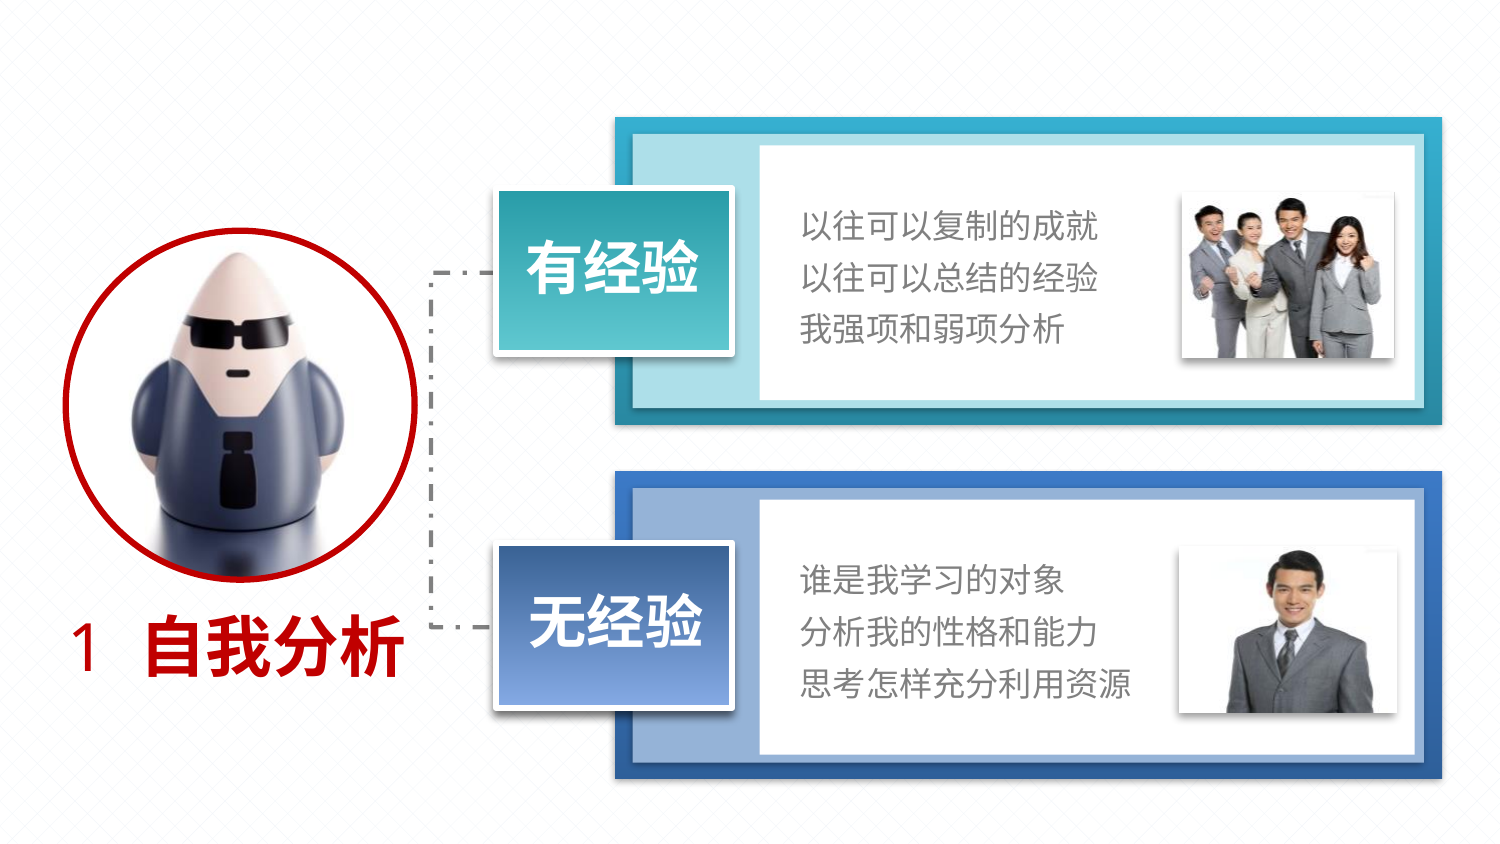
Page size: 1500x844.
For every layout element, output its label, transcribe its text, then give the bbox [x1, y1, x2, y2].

text_box [757, 143, 1417, 402]
text_box [1180, 190, 1396, 360]
text_box [1177, 545, 1399, 714]
text_box [757, 498, 1417, 757]
text_box 有经验 [501, 223, 723, 309]
text_box [494, 186, 734, 356]
text_box [630, 485, 1427, 766]
text_box 谁是我学习的对象 分析我的性格和能力 思考怎样充分利用资源 [784, 539, 1164, 711]
text_box [494, 541, 734, 710]
text_box [615, 471, 1443, 779]
text_box 以往可以复制的成就 以往可以总结的经验 我强项和弱项分析 [784, 185, 1164, 356]
text_box 无经验 [513, 578, 723, 663]
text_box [24, 230, 450, 694]
text_box [454, 270, 589, 630]
text_box [615, 117, 1443, 425]
text_box [630, 131, 1427, 411]
